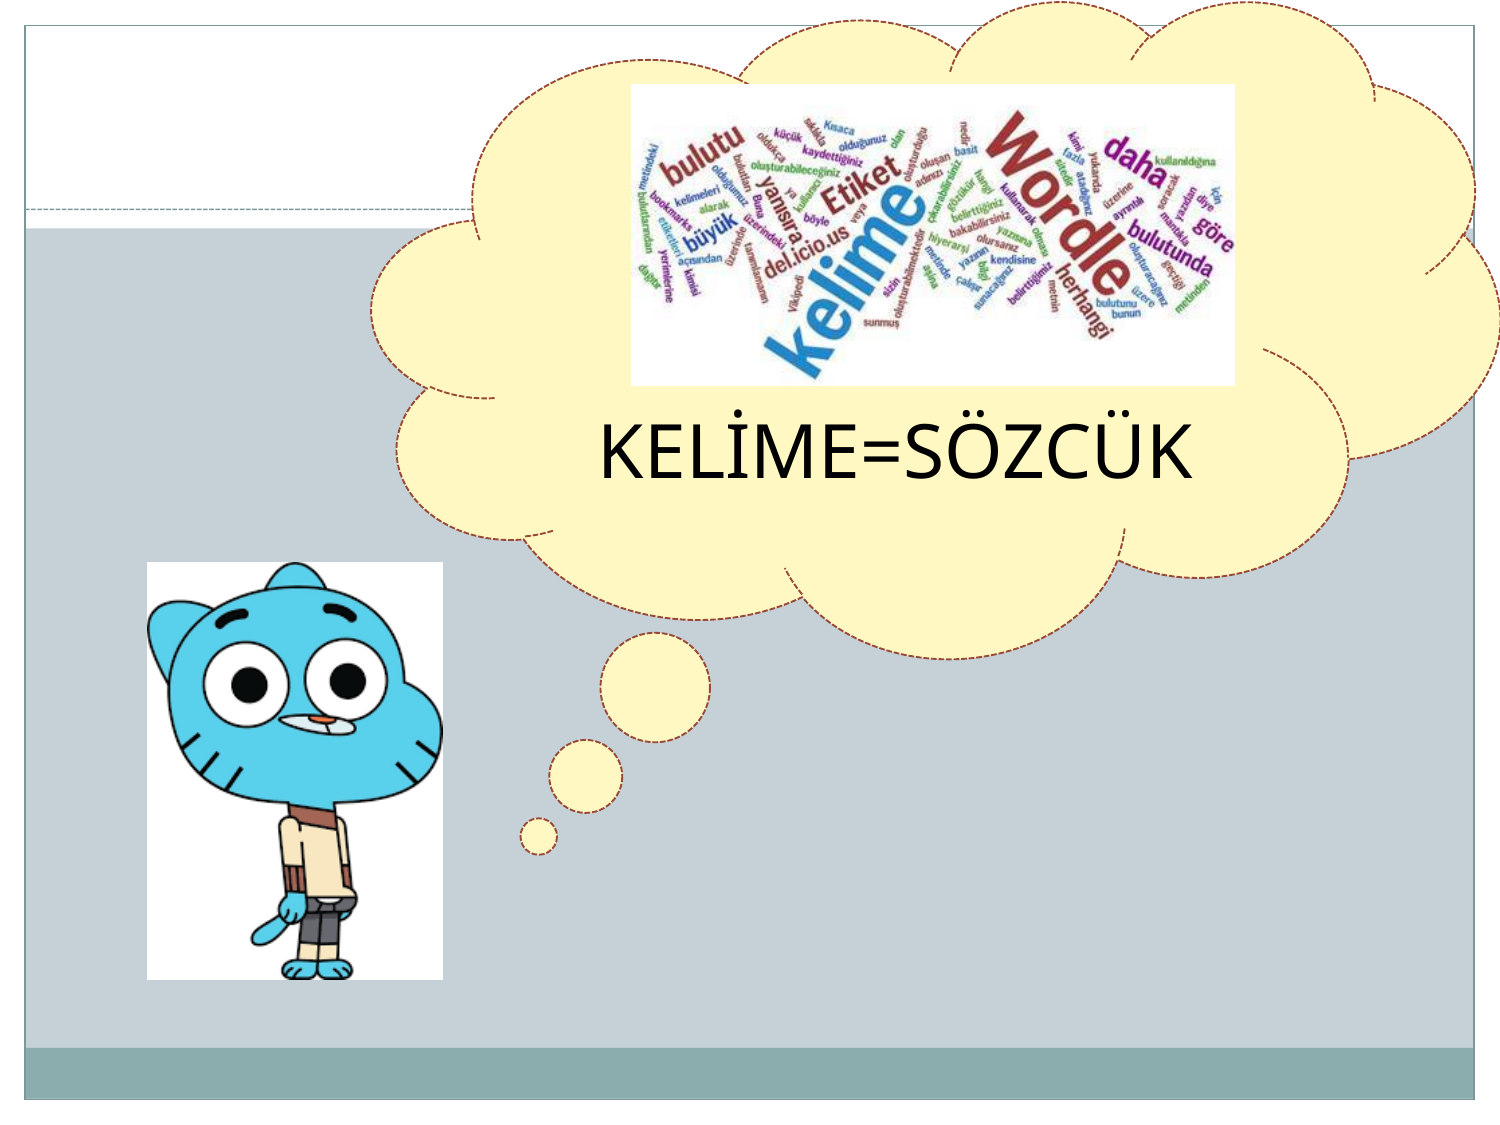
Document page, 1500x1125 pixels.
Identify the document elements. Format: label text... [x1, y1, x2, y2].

text_box KELİME=SÖZCÜK [599, 631, 711, 744]
text_box KELİME=SÖZCÜK [548, 738, 624, 814]
picture [631, 84, 1235, 386]
text_box KELİME=SÖZCÜK [370, 1, 1500, 661]
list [147, 562, 444, 980]
text_box KELİME=SÖZCÜK [519, 817, 558, 856]
